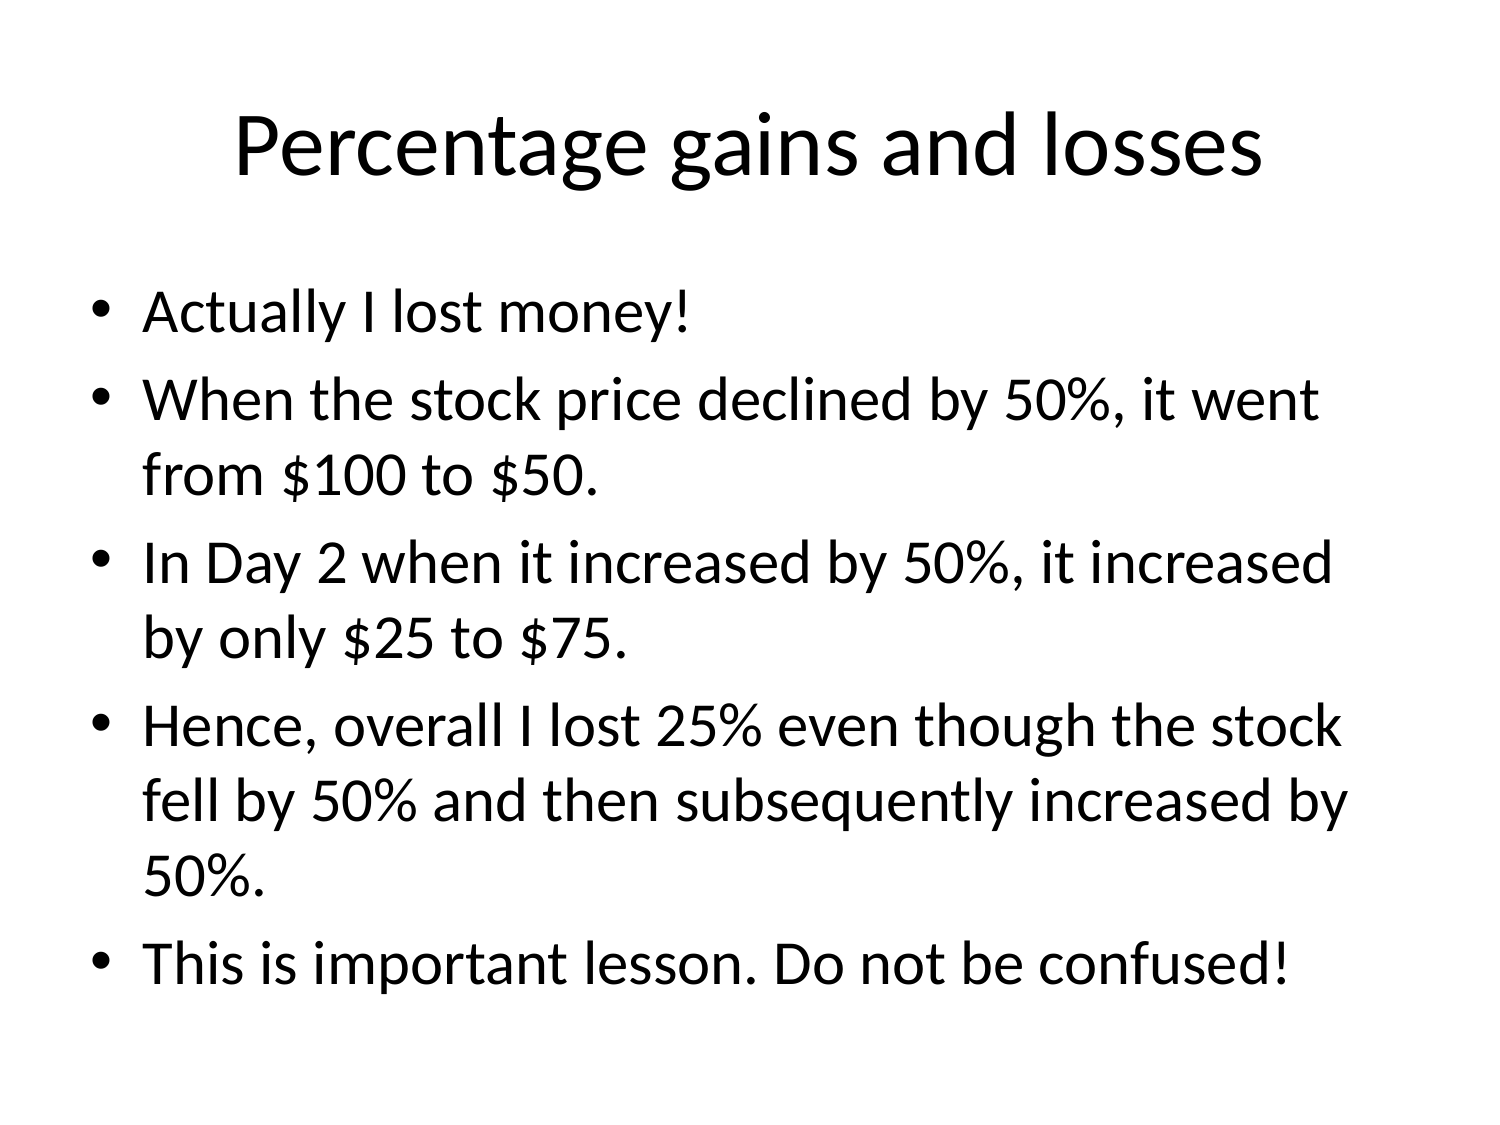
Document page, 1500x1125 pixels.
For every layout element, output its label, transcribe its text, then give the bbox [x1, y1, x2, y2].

list Actually I lost money! When the stock price declined by 50%, it went from $100 to $50. In Day 2 when it increased by 50%, it increased by only $25 to $75. Hence, overall I lost 25% even though the stock fell by 50% and then subsequently increased by 50%. This is important lesson. Do not be confused! [75, 262, 1425, 1005]
title Percentage gains and losses [75, 45, 1425, 233]
